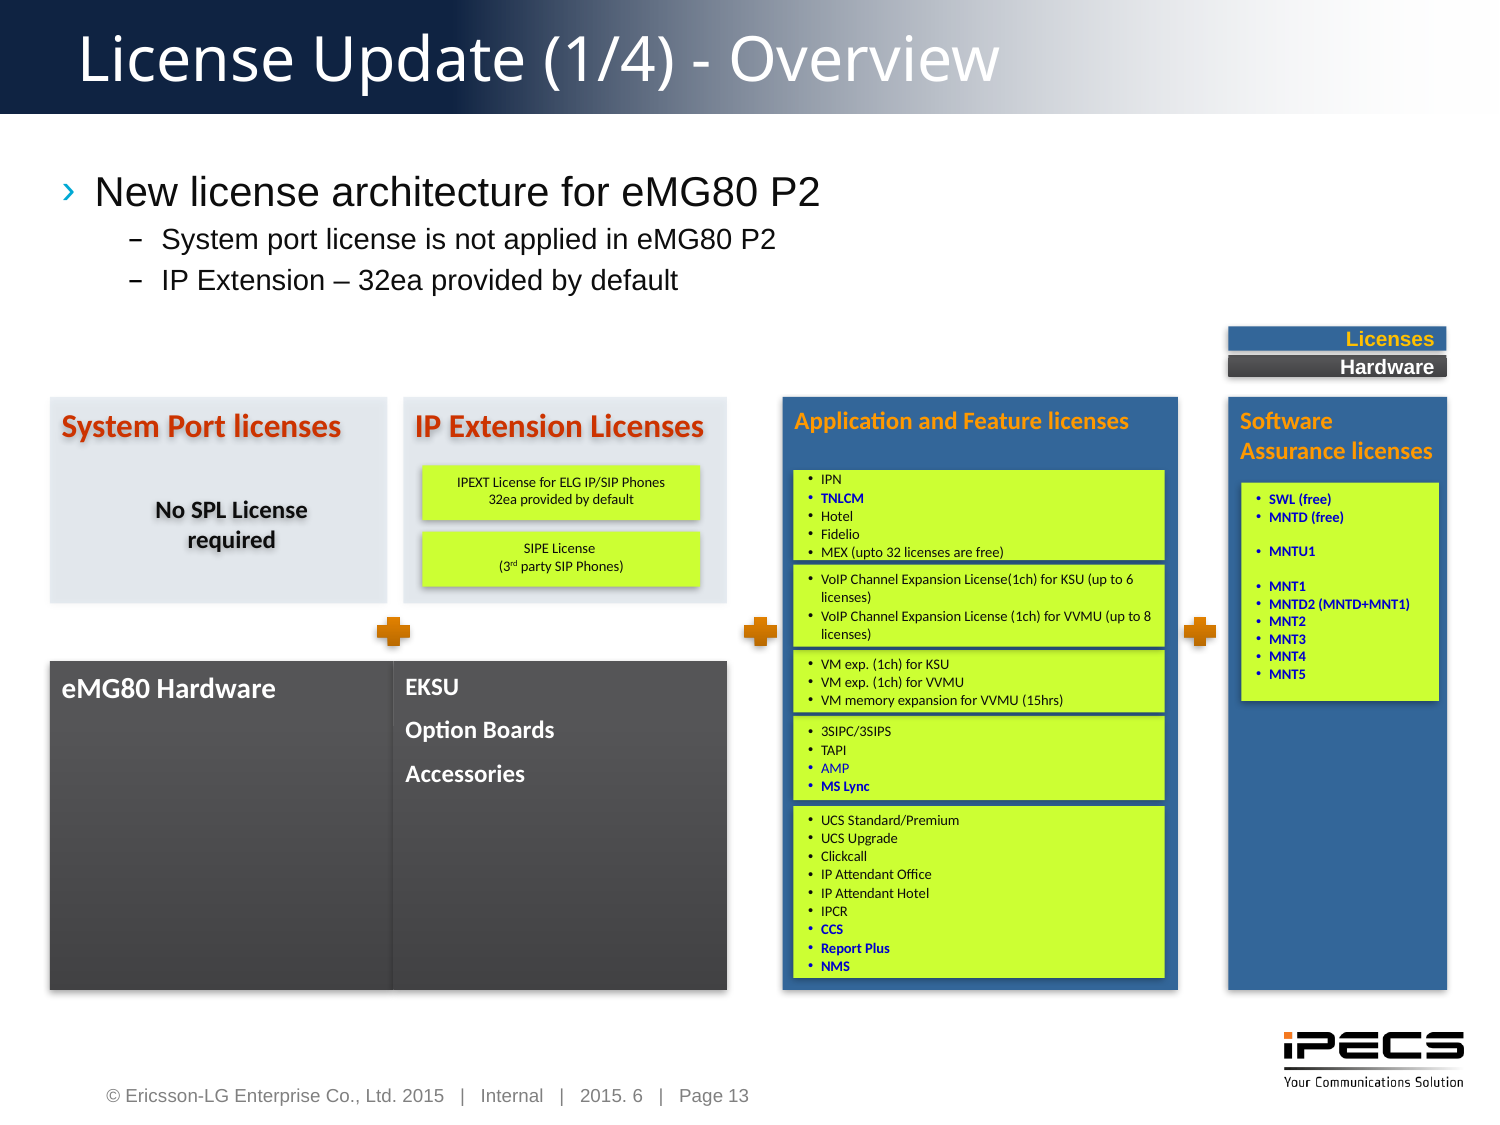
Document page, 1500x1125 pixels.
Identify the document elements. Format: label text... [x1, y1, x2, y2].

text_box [49, 325, 1448, 991]
text_box New license architecture for eMG80 P2 System port license is not applied in eMG80 P2 IP Extension – 32ea provided by default [49, 164, 1500, 349]
picture [1284, 1032, 1464, 1087]
list License Update (1/4) - Overview [0, 0, 1500, 114]
